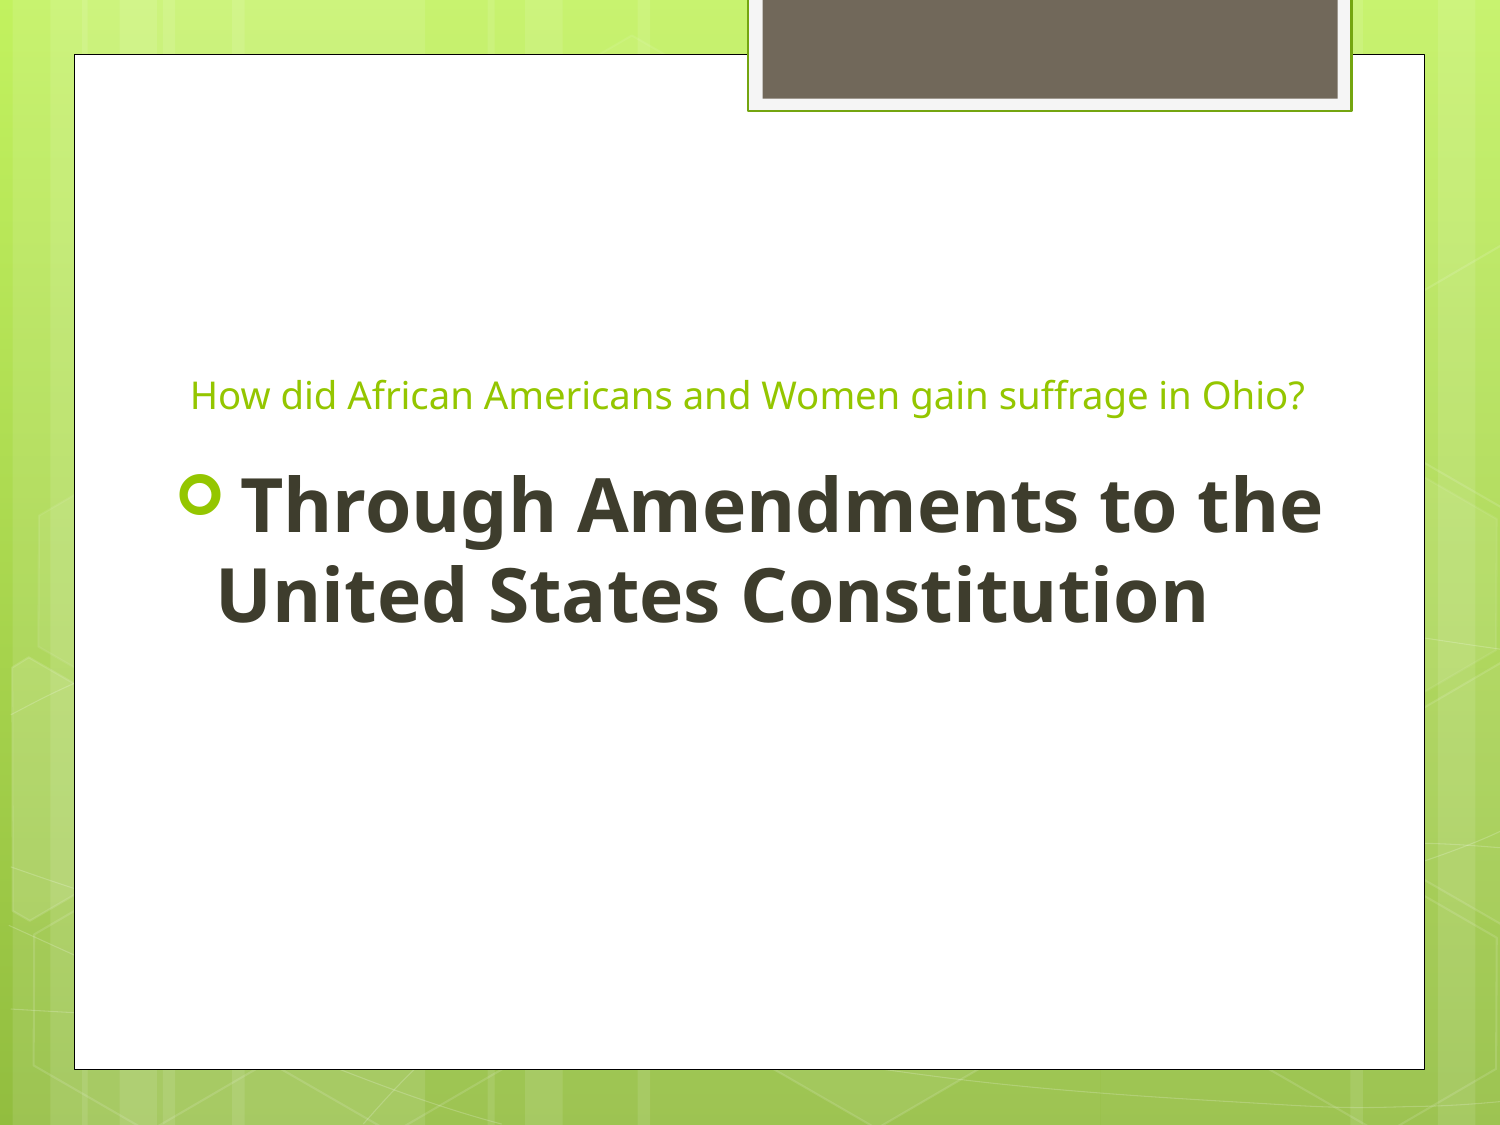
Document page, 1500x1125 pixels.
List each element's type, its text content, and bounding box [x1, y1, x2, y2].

list Through Amendments to the United States Constitution [150, 450, 1350, 738]
title How did African Americans and Women gain suffrage in Ohio? [174, 362, 1413, 425]
